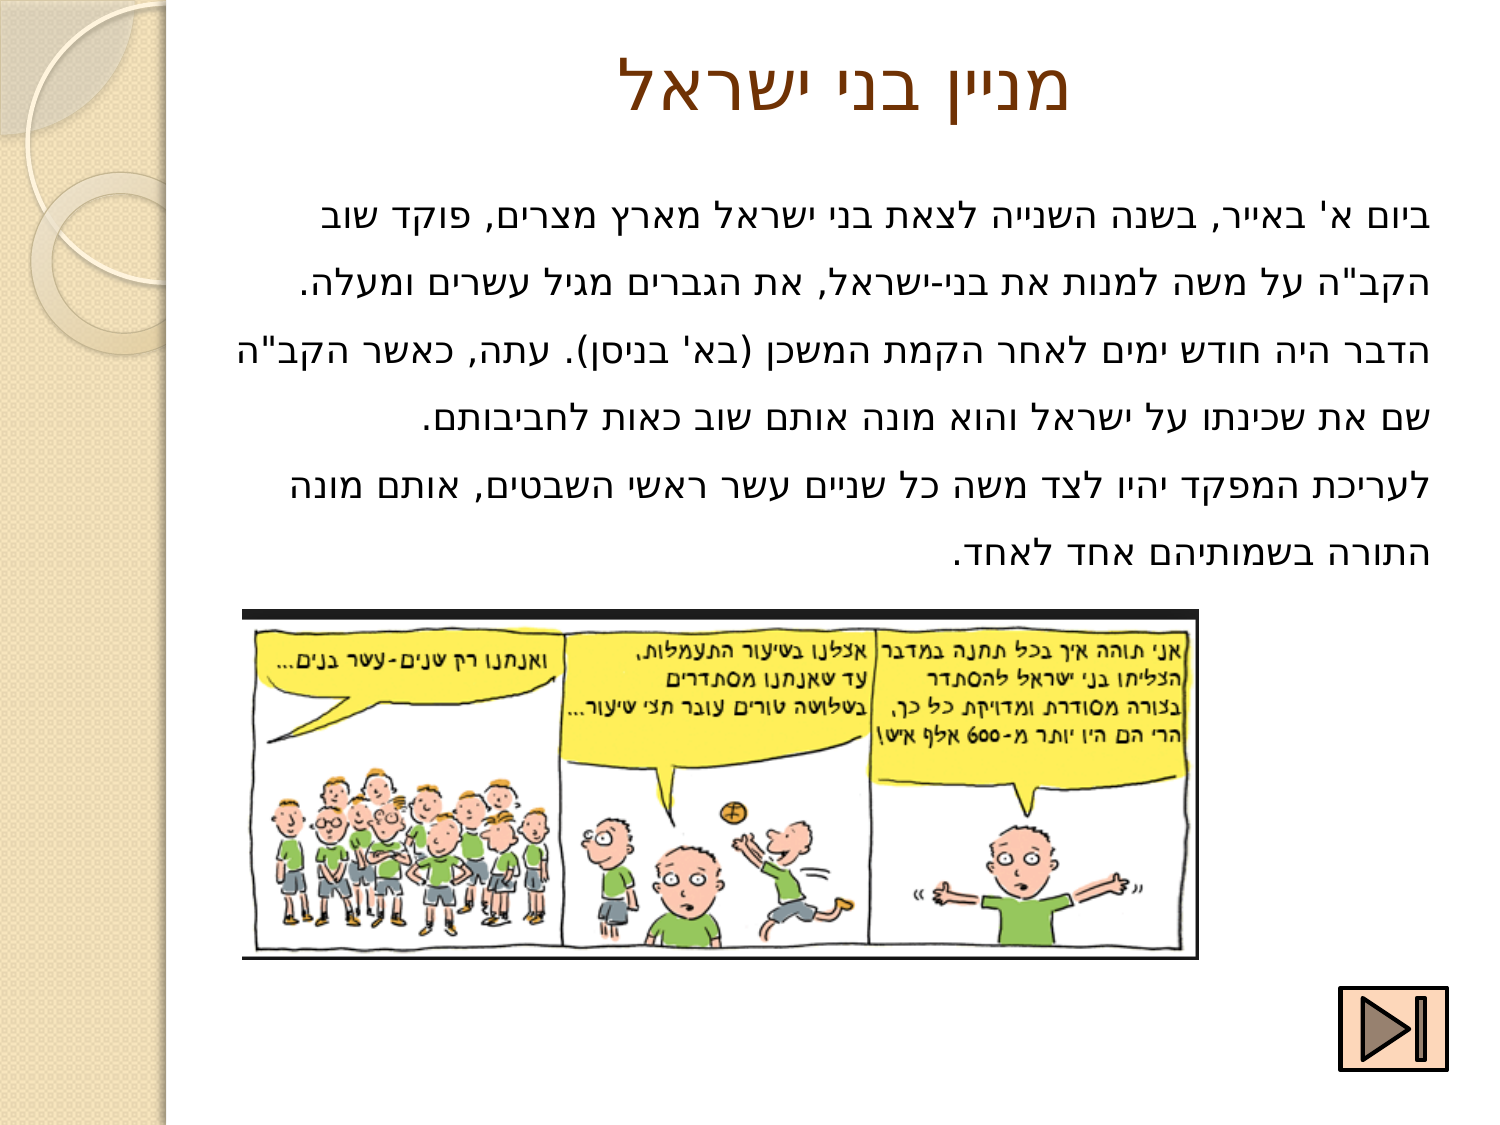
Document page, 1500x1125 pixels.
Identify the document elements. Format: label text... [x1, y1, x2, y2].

picture [241, 609, 1199, 960]
text_box [1338, 986, 1449, 1072]
title מניין בני ישראל [230, 30, 1461, 219]
text_box ביום א' באייר, בשנה השנייה לצאת בני ישראל מארץ מצרים, פוקד שוב הקב"ה על משה למנות את בני-ישראל, את הגברים מגיל עשרים ומעלה. הדבר היה חודש ימים לאחר הקמת המשכן (בא' בניסן). עתה, כאשר הקב"ה שם את שכינתו על ישראל והוא מונה אותם שוב כאות לחביבותם. לעריכת המפקד יהיו לצד משה כל שניים עשר ראשי השבטים, אותם מונה התורה בשמותיהם אחד לאחד. [218, 160, 1447, 581]
